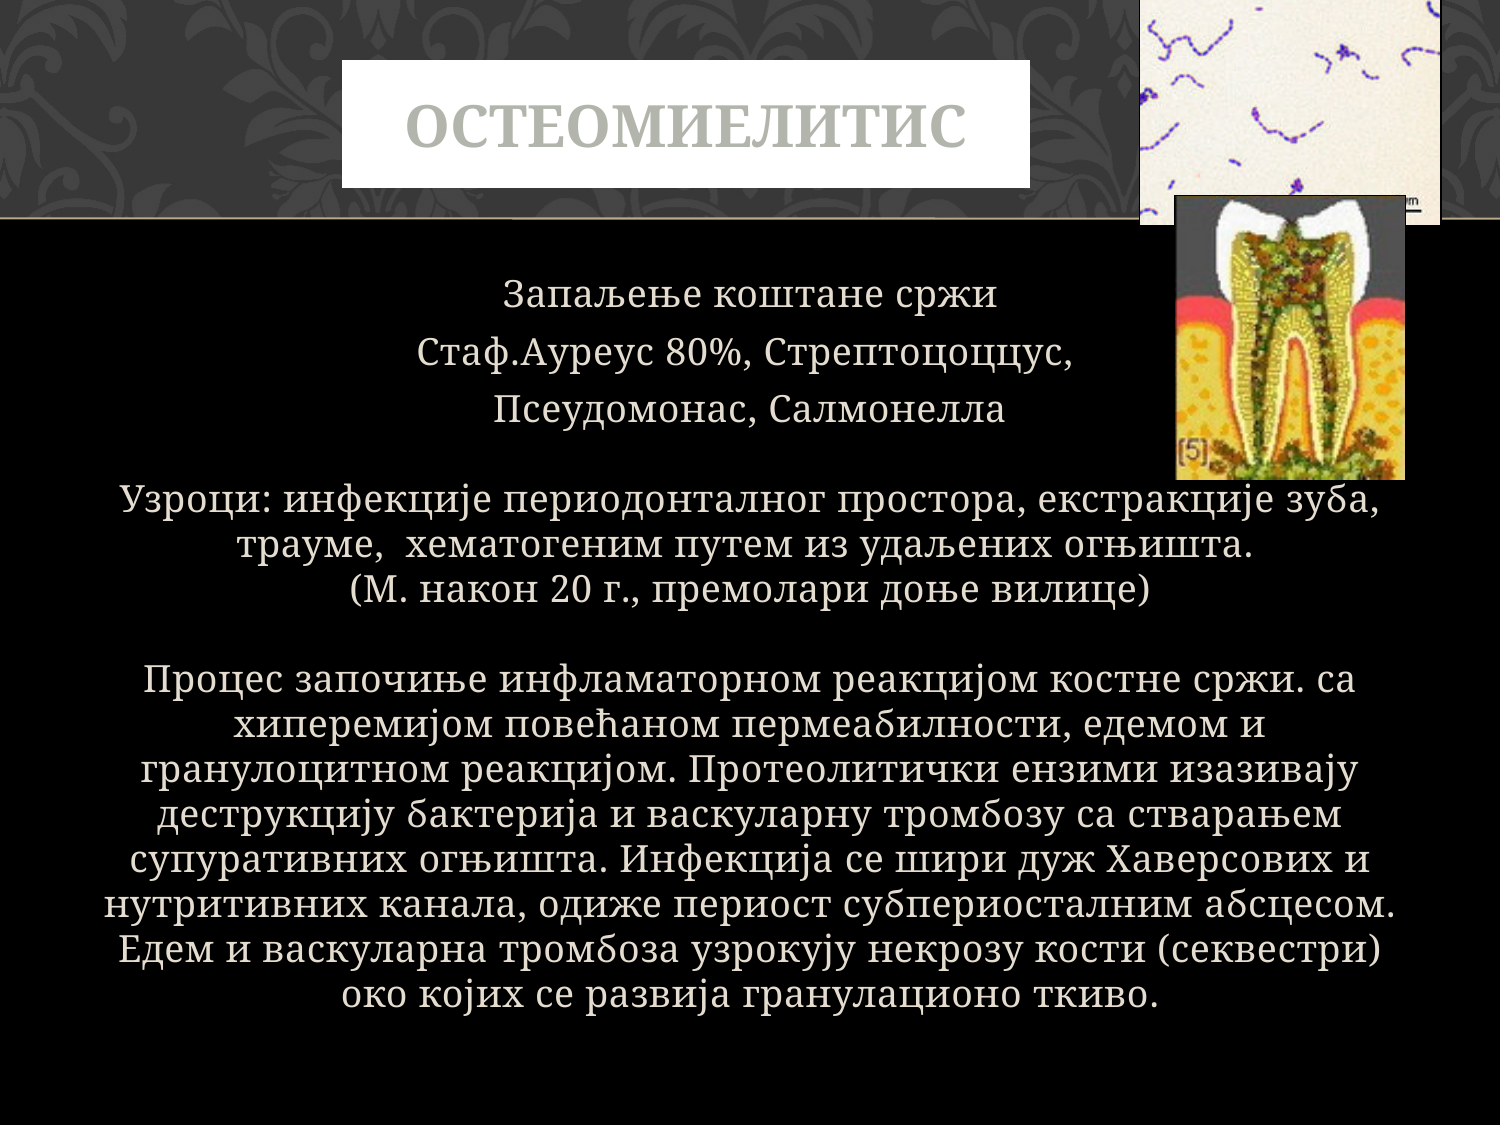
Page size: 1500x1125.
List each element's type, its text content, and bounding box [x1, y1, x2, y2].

list Запаљење коштане сржи Стаф.Ауреус 80%, Стрептоцоццус, Псеудомонас, Салмонелла Узроци: инфекције периодонталног простора, екстракције зуба, трауме, хематогеним путем из удаљених огњишта. (М. након 20 г., премолари доње вилице) Процес започиње инфламаторном реакцијом костне сржи. са хиперемијом повећаном пермеабилности, едемом и гранулоцитном реакцијом. Протеолитички ензими изазивају деструкцију бактерија и васкуларну тромбозу са стварањем супуративних огњишта. Инфекција се шири дуж Хаверсових и нутритивних канала, одиже периост субпериосталним абсцесом. Едем и васкуларна тромбоза узрокују некрозу кости (секвестри) око којих се развија гранулационо ткиво. [75, 262, 1425, 1005]
picture [1139, 0, 1441, 481]
title Остеомиелитис [342, 60, 1030, 188]
